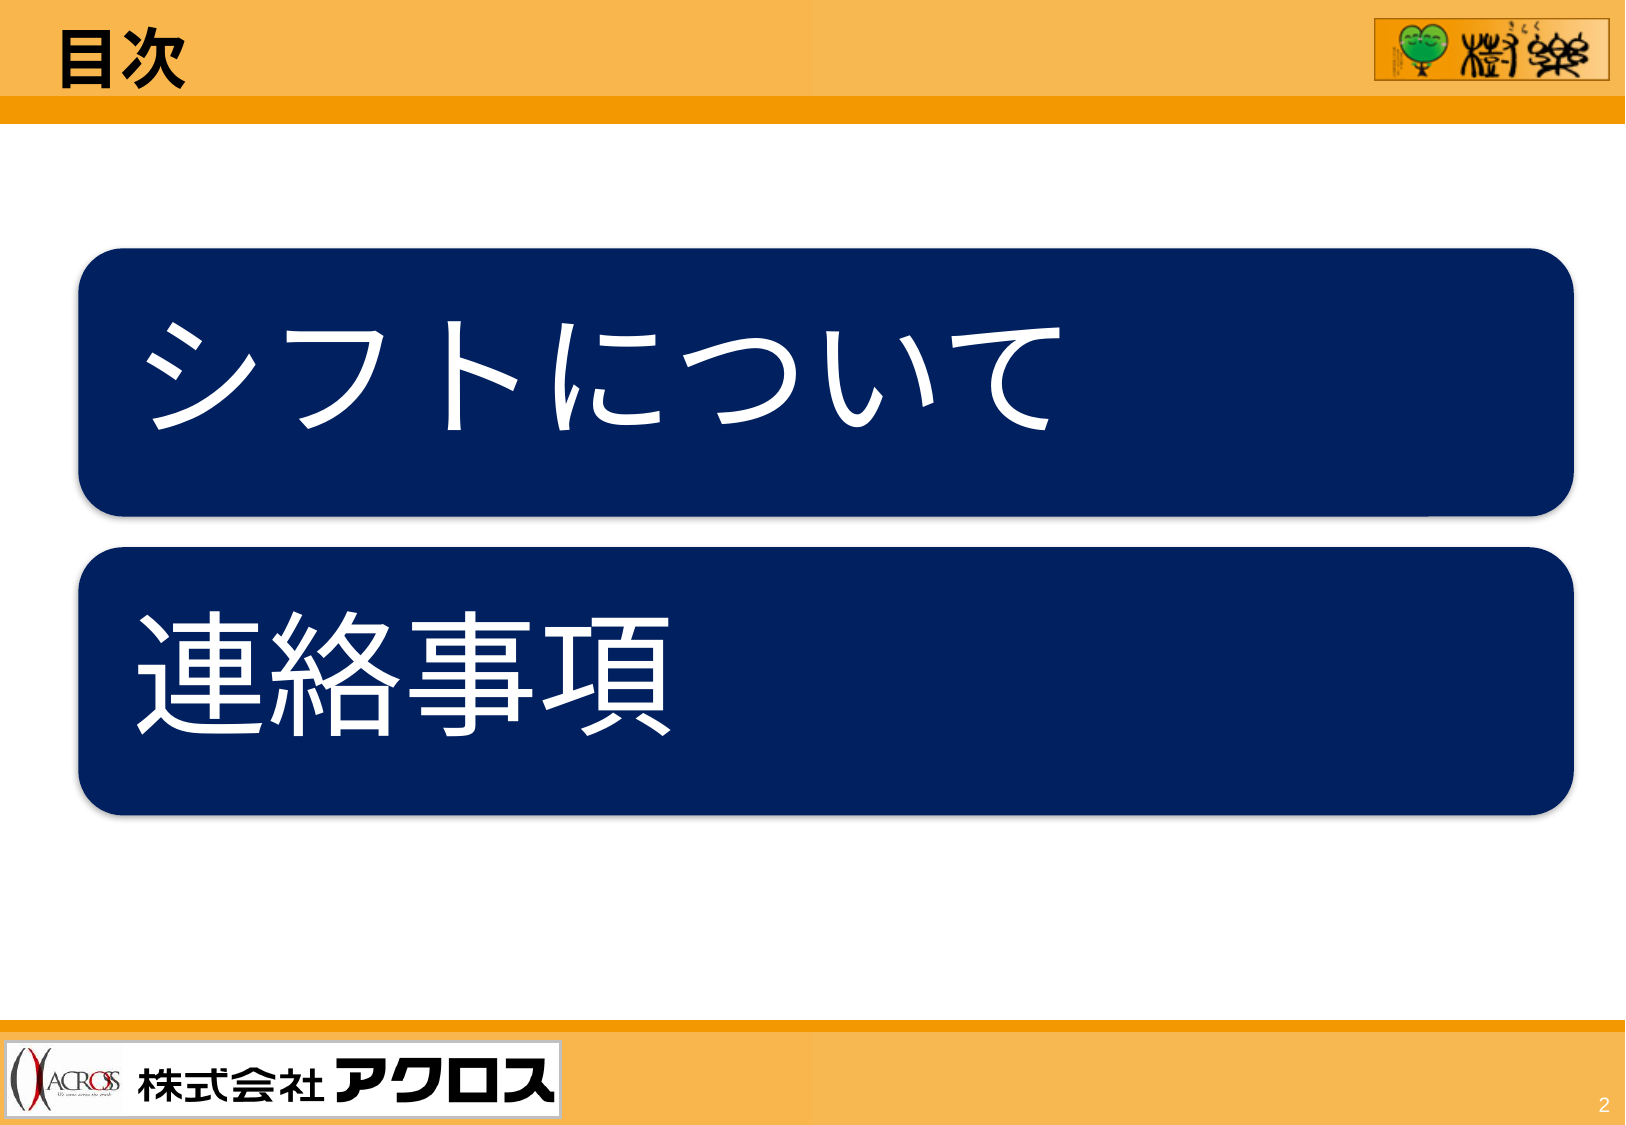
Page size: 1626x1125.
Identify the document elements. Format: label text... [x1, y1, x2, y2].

picture [0, 0, 1625, 124]
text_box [78, 139, 1575, 924]
text_box 目次 [38, 0, 982, 96]
picture [0, 1020, 1625, 1125]
slide_number 2 [1452, 1082, 1625, 1125]
